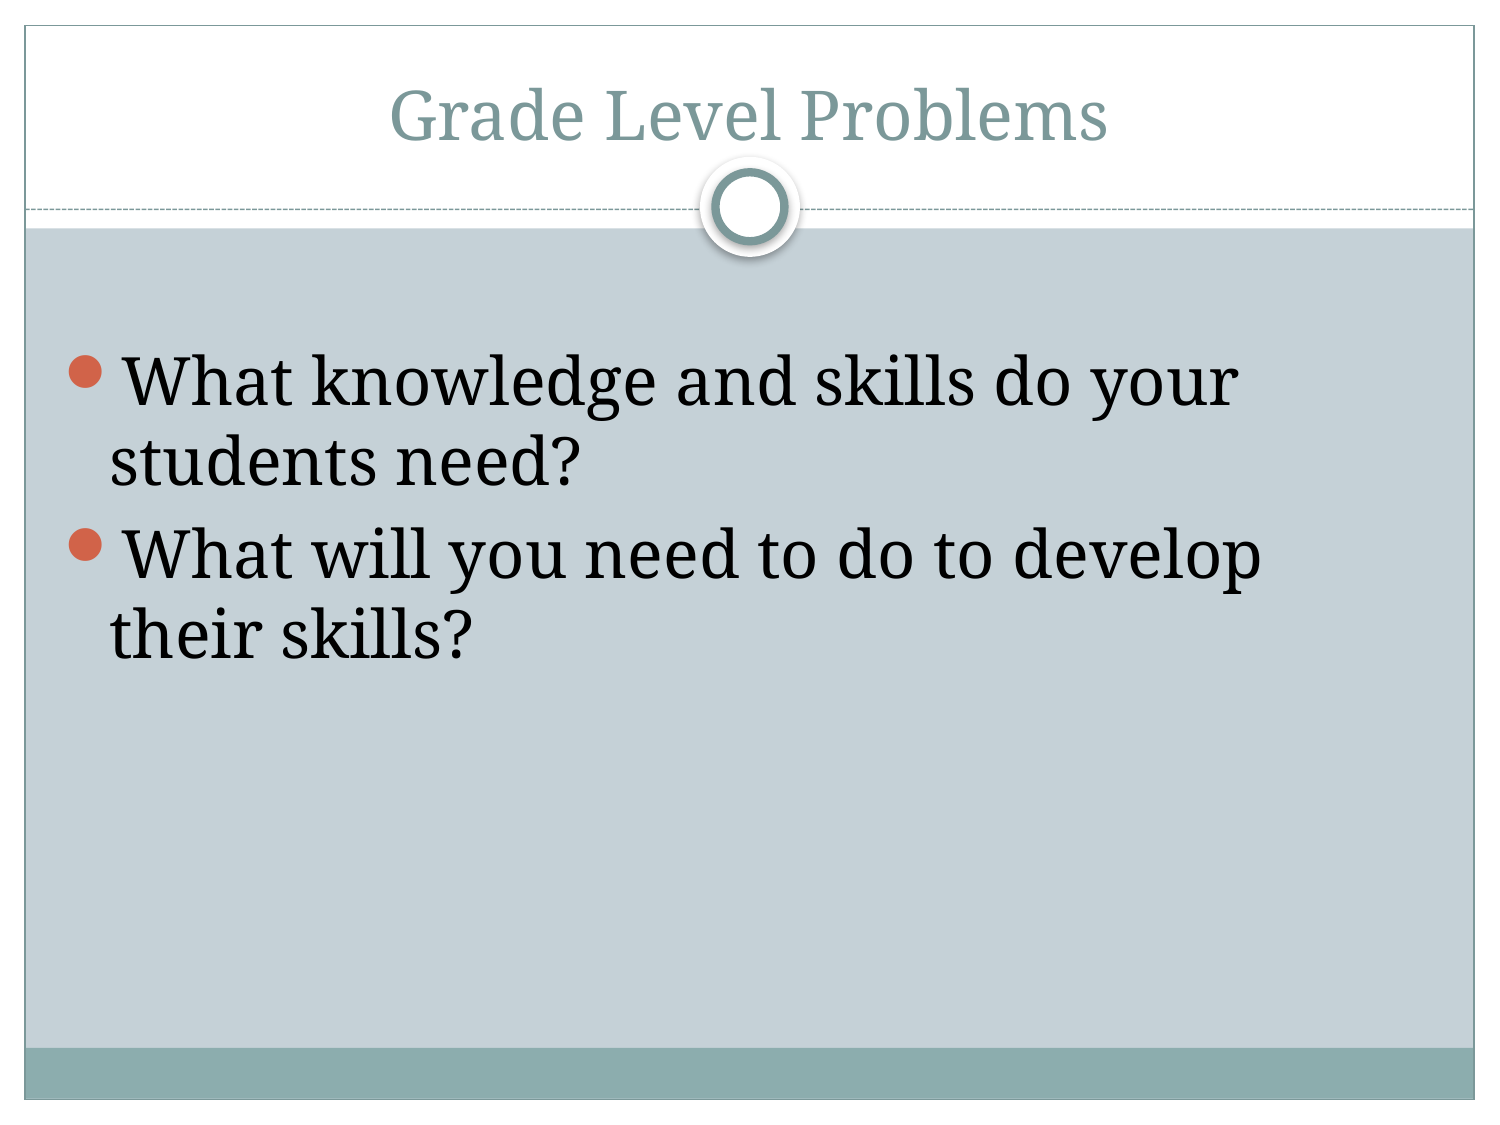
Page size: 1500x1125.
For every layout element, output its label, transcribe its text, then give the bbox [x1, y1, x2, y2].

list What knowledge and skills do your students need? What will you need to do to develop their skills? [49, 250, 1445, 1001]
title Grade Level Problems [49, 37, 1450, 162]
